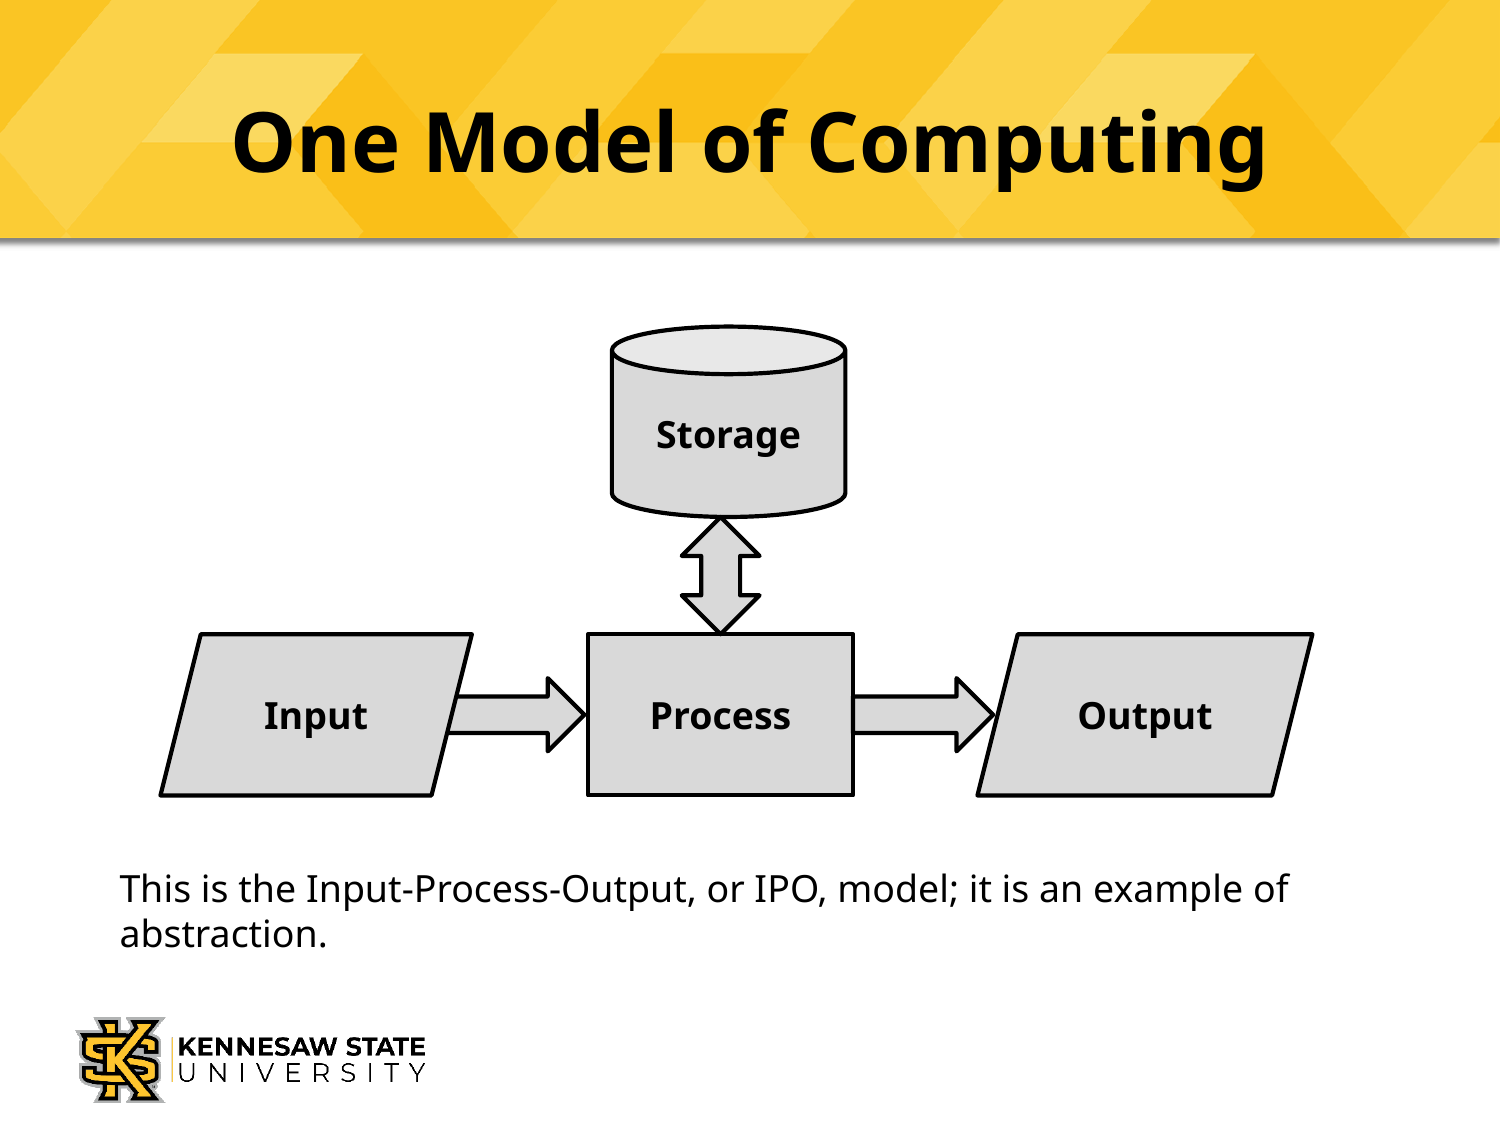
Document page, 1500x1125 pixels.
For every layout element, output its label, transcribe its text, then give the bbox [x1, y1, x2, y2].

title One Model of Computing [75, 45, 1425, 233]
picture [75, 1017, 425, 1103]
picture [0, 0, 1500, 251]
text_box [160, 326, 1313, 796]
text_box This is the Input-Process-Output, or IPO, model; it is an example of abstraction. [101, 855, 1399, 964]
